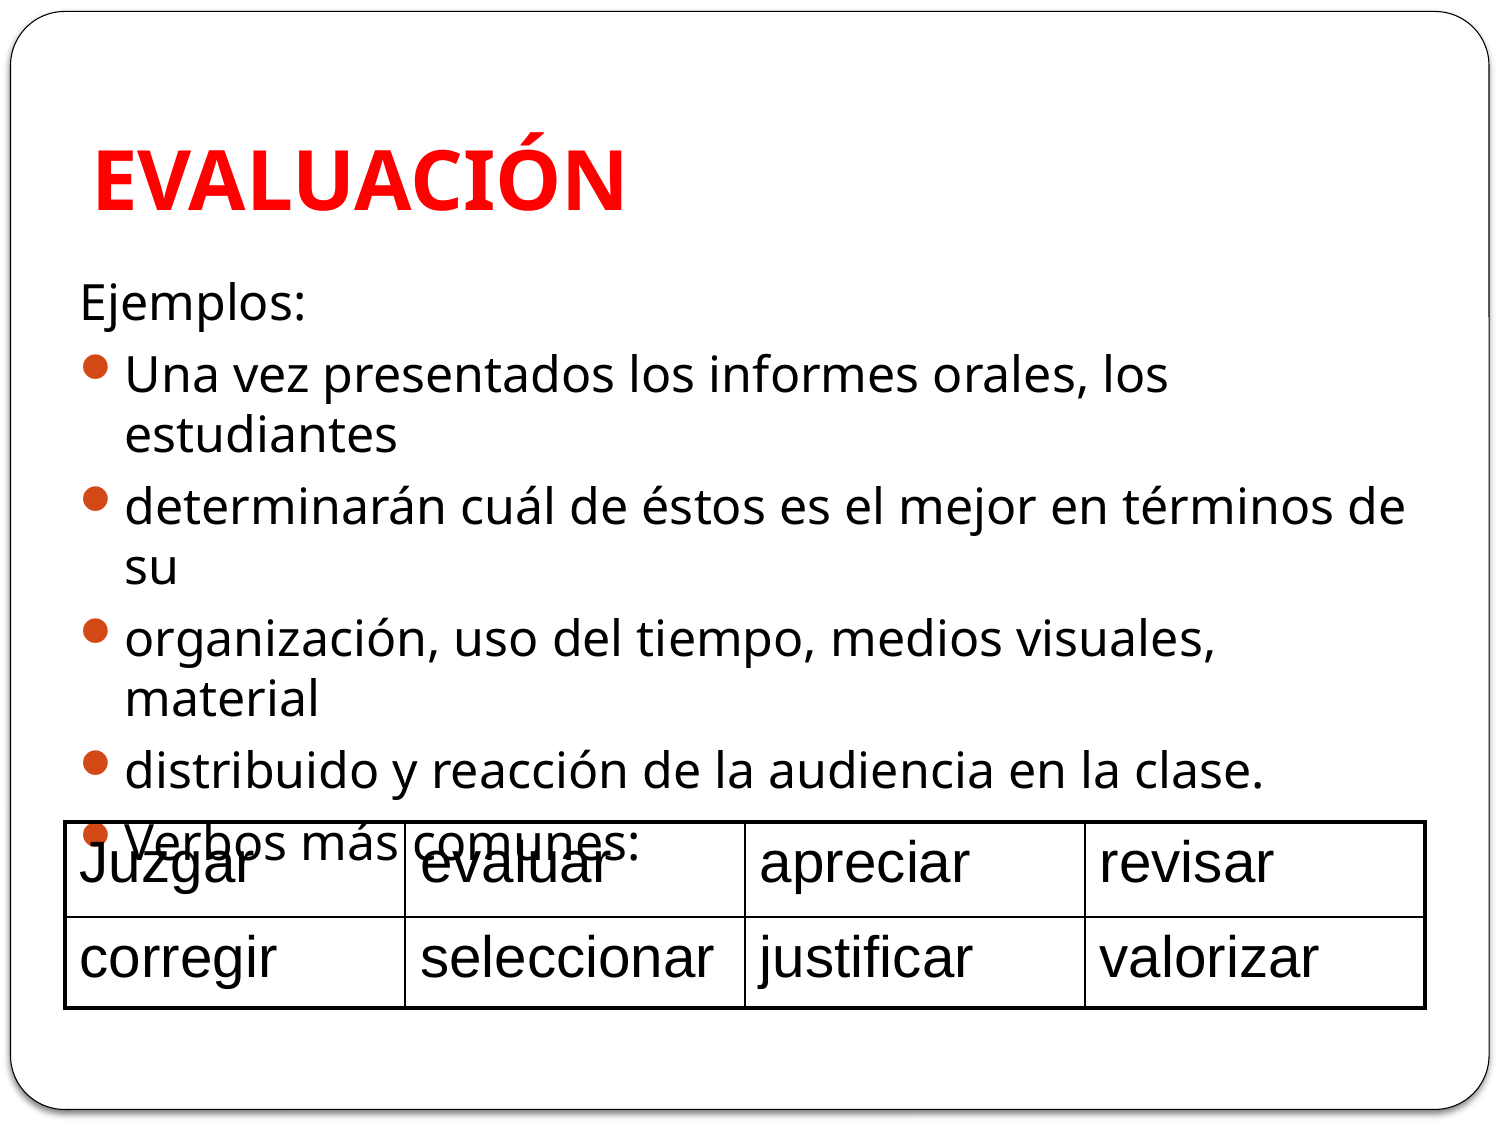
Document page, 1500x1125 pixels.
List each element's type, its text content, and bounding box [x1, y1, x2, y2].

title EVALUACIÓN [76, 54, 1427, 243]
table_header Juzgar [67, 824, 404, 916]
table_cell valorizar [1086, 918, 1423, 1006]
list Ejemplos: Una vez presentados los informes orales, los estudiantes determinarán cuál de éstos es el mejor en términos de su organización, uso del tiempo, medios visuales, material distribuido y reacción de la audiencia en la clase. Verbos más comunes: [64, 262, 1424, 775]
table_header revisar [1086, 824, 1423, 916]
table_cell corregir [67, 918, 404, 1006]
table_header evaluar [406, 824, 744, 916]
table_header apreciar [746, 824, 1084, 916]
table_cell seleccionar [406, 918, 744, 1006]
table_cell justificar [746, 918, 1084, 1006]
